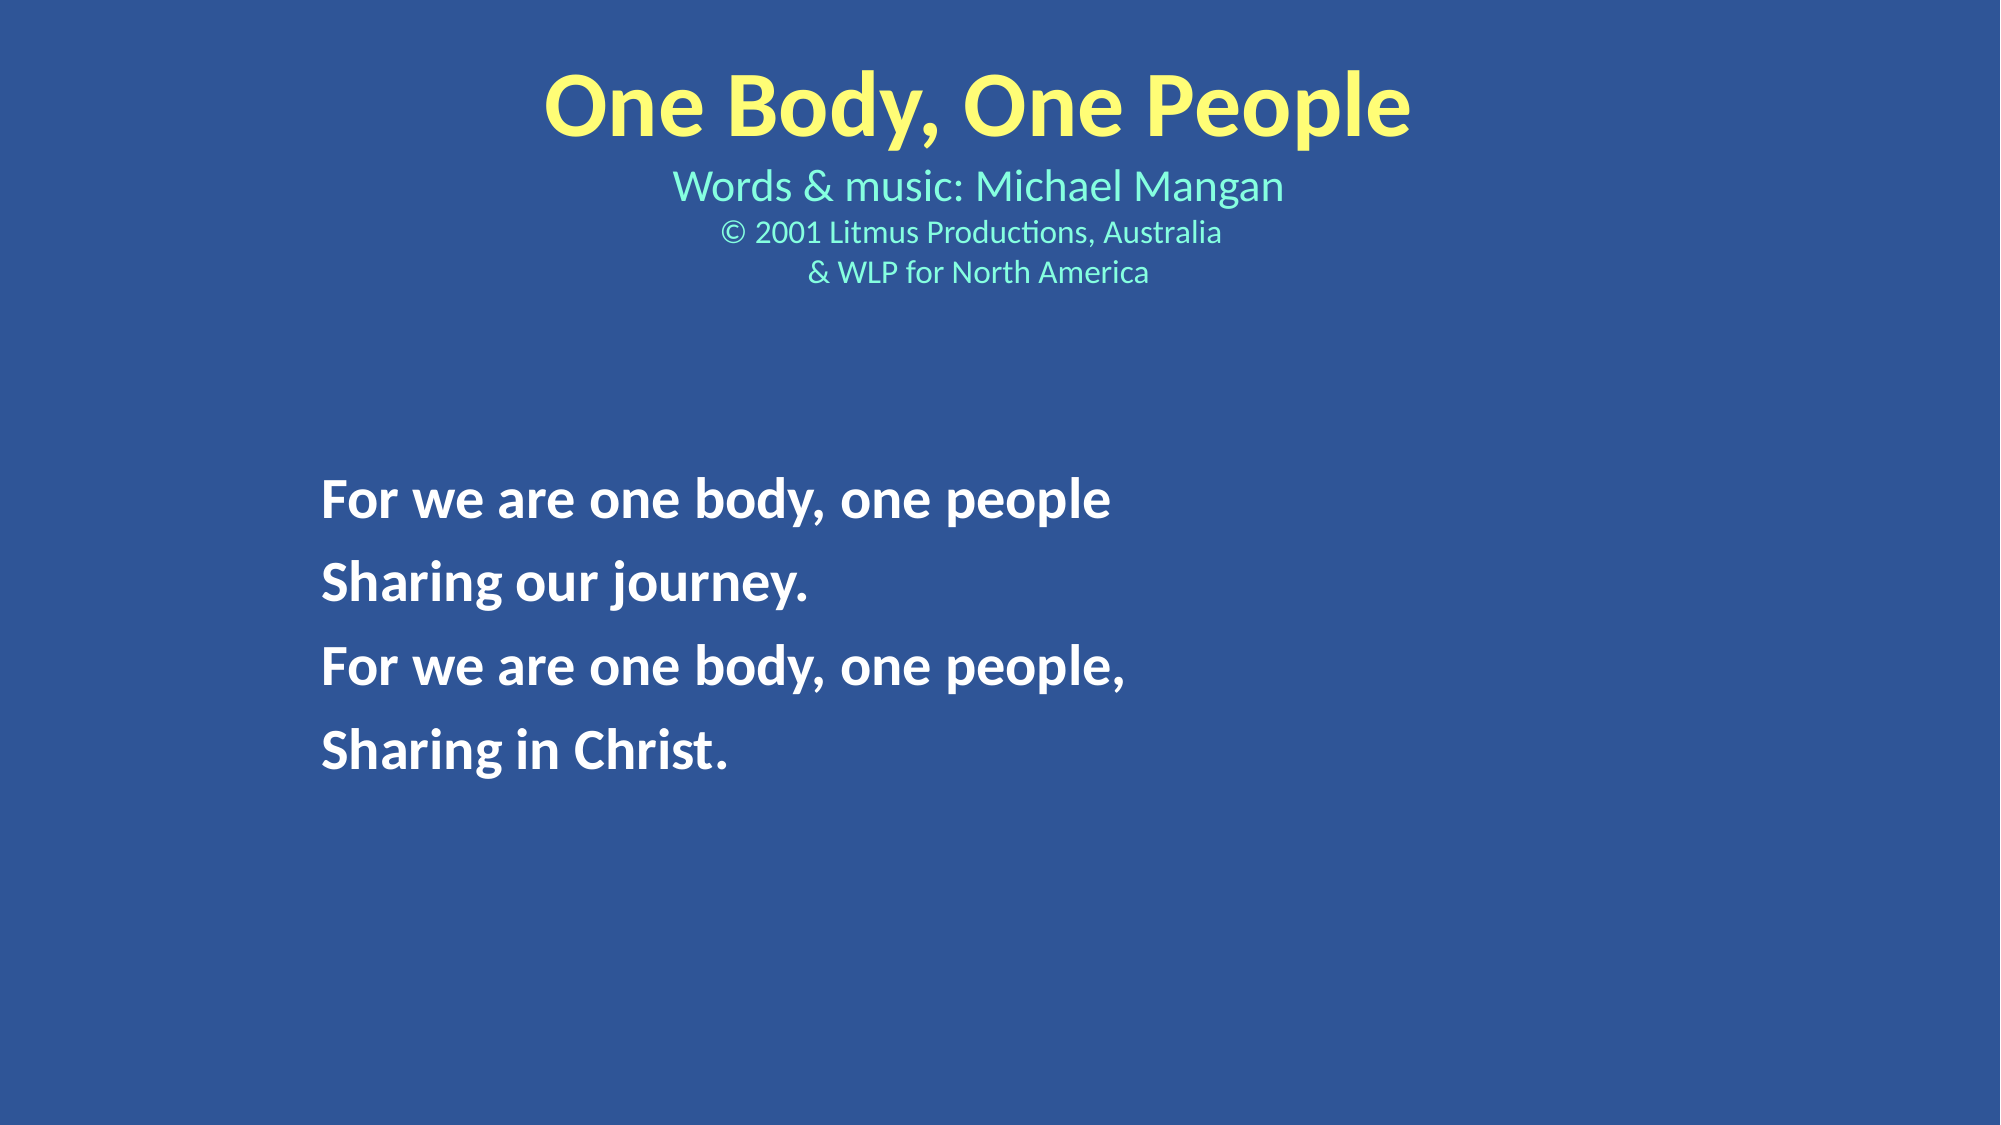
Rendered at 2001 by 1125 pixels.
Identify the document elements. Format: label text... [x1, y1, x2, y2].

list For we are one body, one people Sharing our journey. For we are one body, one people, Sharing in Christ. [306, 460, 1694, 813]
text_box One Body, One People Words & music: Michael Mangan © 2001 Litmus Productions, Australia & WLP for North America [291, 7, 1667, 327]
